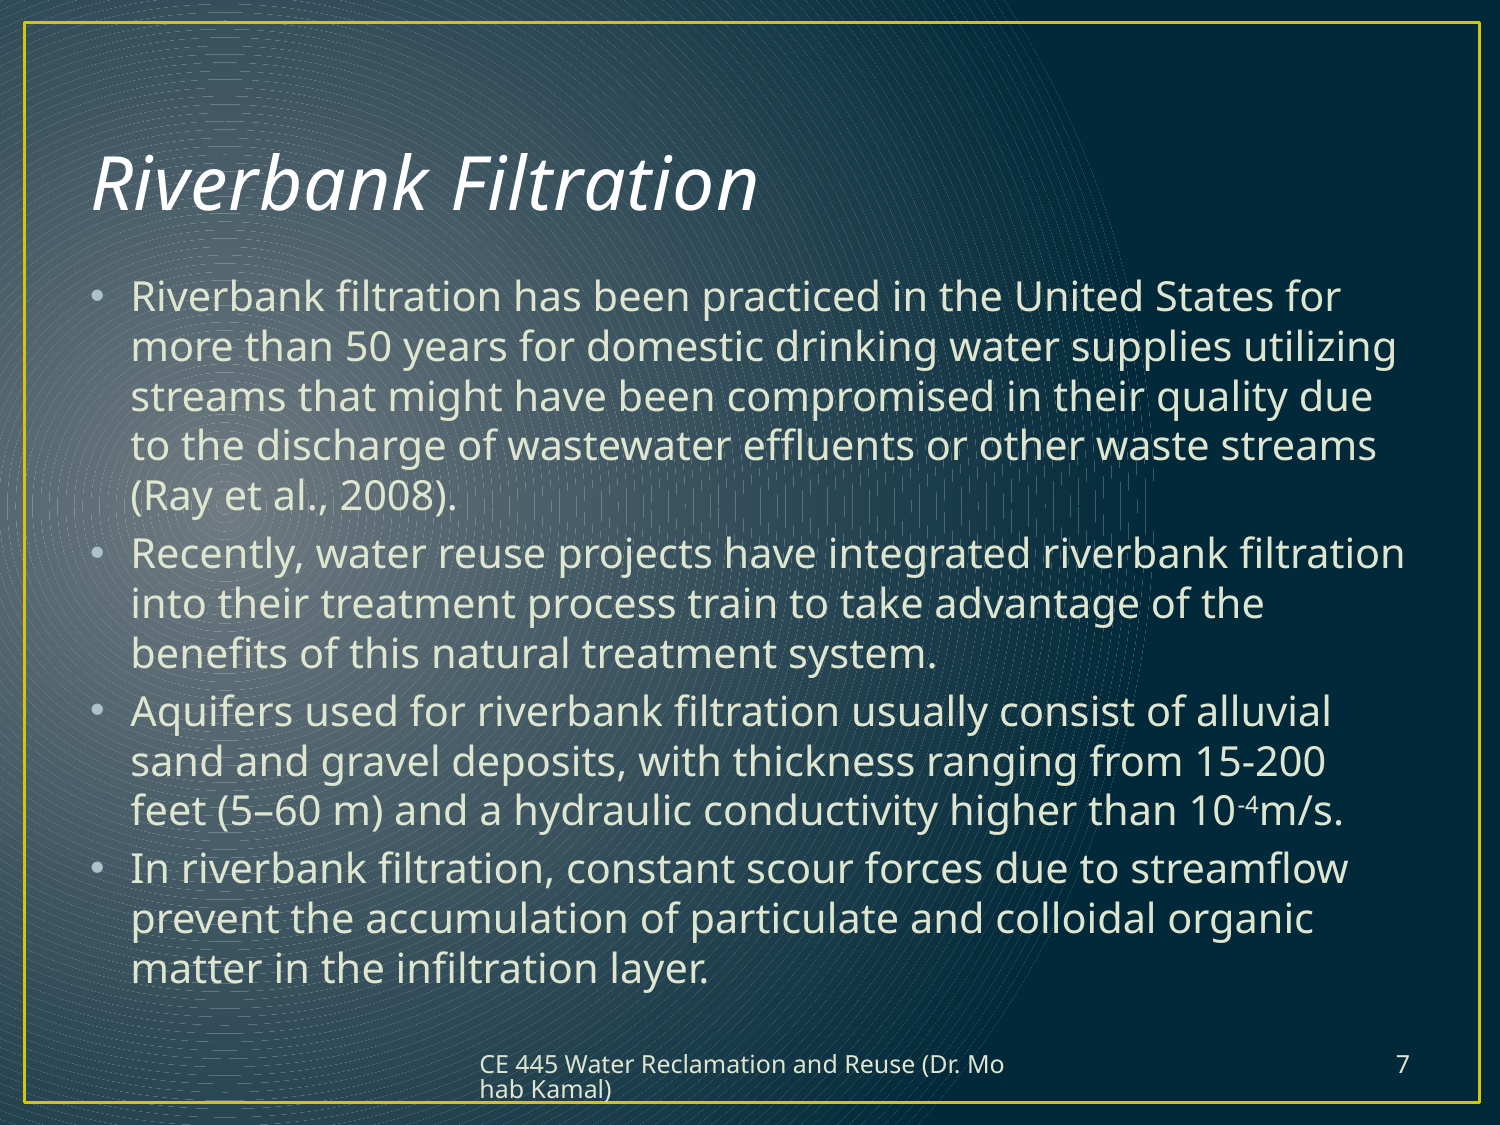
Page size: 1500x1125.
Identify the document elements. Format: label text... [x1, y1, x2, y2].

slide_number 7 [1074, 1035, 1425, 1096]
title Riverbank Filtration [75, 45, 1425, 233]
footer CE 445 Water Reclamation and Reuse (Dr. Mohab Kamal) [464, 1035, 1036, 1096]
list Riverbank filtration has been practiced in the United States for more than 50 years for domestic drinking water supplies utilizing streams that might have been compromised in their quality due to the discharge of wastewater effluents or other waste streams (Ray et al., 2008). Recently, water reuse projects have integrated riverbank filtration into their treatment process train to take advantage of the benefits of this natural treatment system. Aquifers used for riverbank filtration usually consist of alluvial sand and gravel deposits, with thickness ranging from 15-200 feet (5–60 m) and a hydraulic conductivity higher than 10-4m/s. In riverbank filtration, constant scour forces due to streamflow prevent the accumulation of particulate and colloidal organic matter in the infiltration layer. [75, 262, 1425, 1005]
